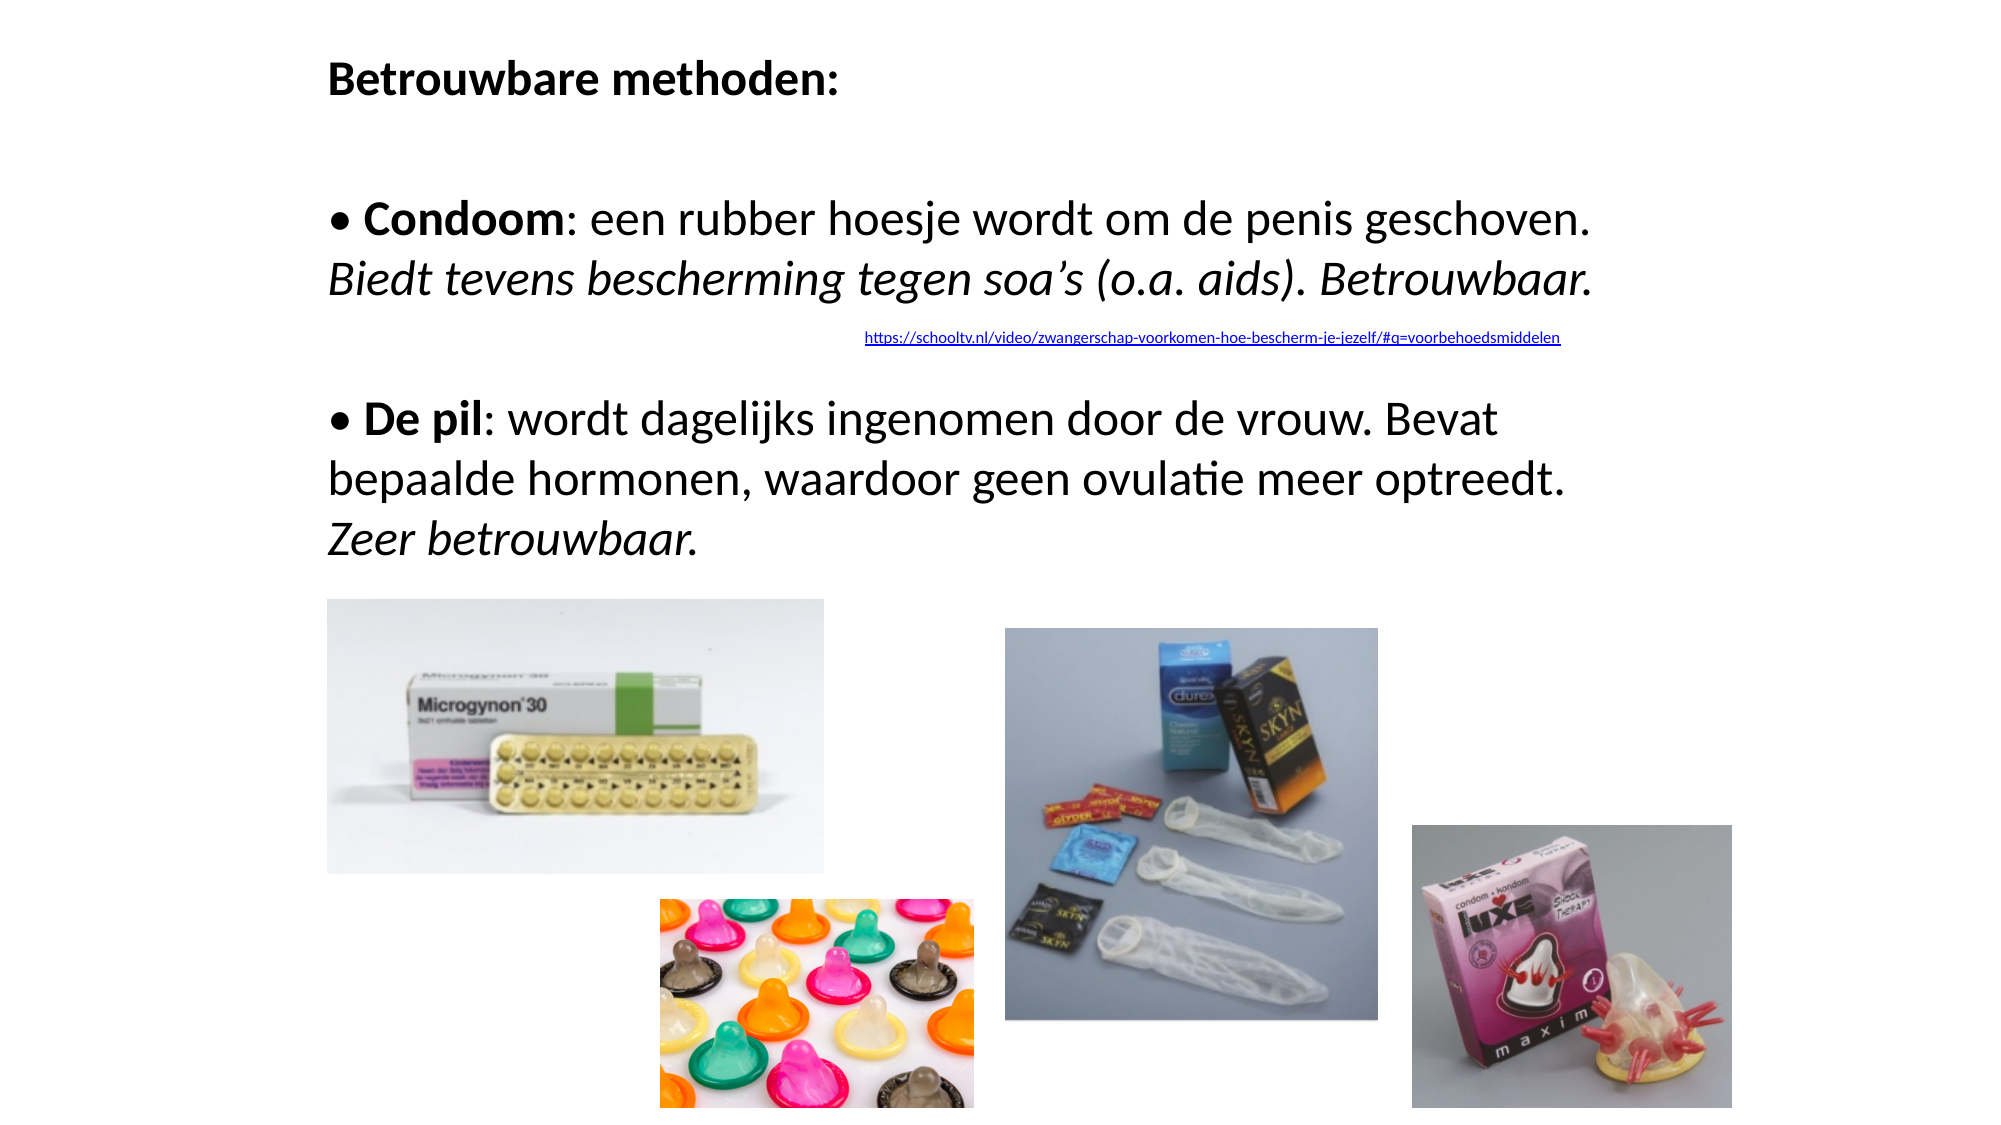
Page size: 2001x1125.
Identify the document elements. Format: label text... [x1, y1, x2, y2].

picture [327, 599, 824, 882]
picture [1412, 824, 1733, 1109]
picture [1005, 628, 1378, 1022]
text_box https://schooltv.nl/video/zwangerschap-voorkomen-hoe-bescherm-je-jezelf/#q=voorbehoedsmiddelen [849, 319, 1600, 354]
picture [660, 898, 974, 1109]
list Betrouwbare methoden: • Condoom: een rubber hoesje wordt om de penis geschoven. Biedt tevens bescherming tegen soa’s (o.a. aids). Betrouwbaar. • De pil: wordt dagelijks ingenomen door de vrouw. Bevat bepaalde hormonen, waardoor geen ovulatie meer optreedt. Zeer betrouwbaar. [312, 38, 1663, 600]
